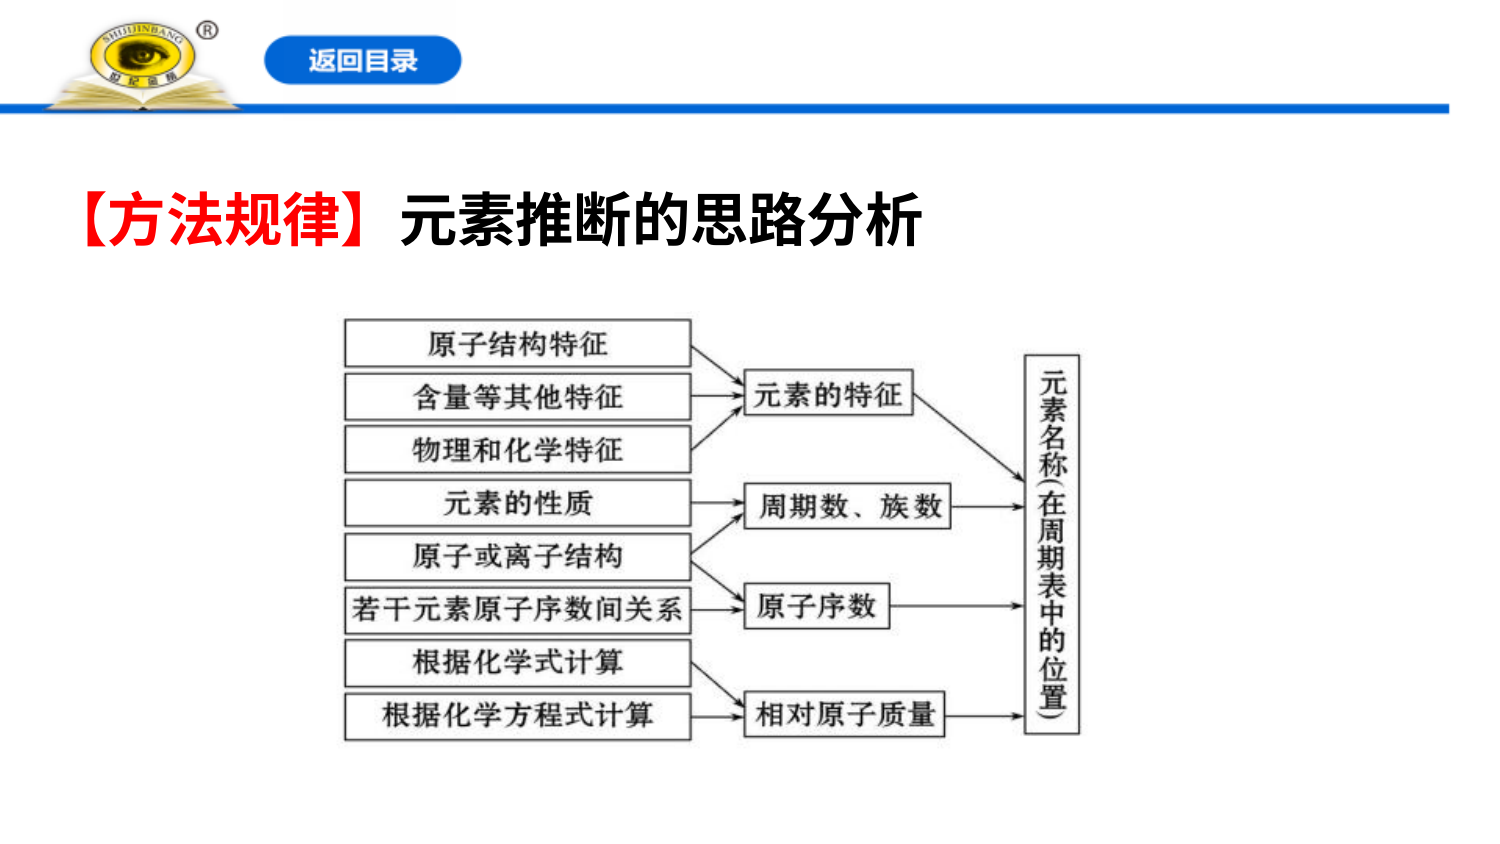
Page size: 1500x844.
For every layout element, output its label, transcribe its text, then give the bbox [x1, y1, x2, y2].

picture [0, 0, 1500, 844]
text_box 【方法规律】元素推断的思路分析 [34, 140, 1460, 261]
